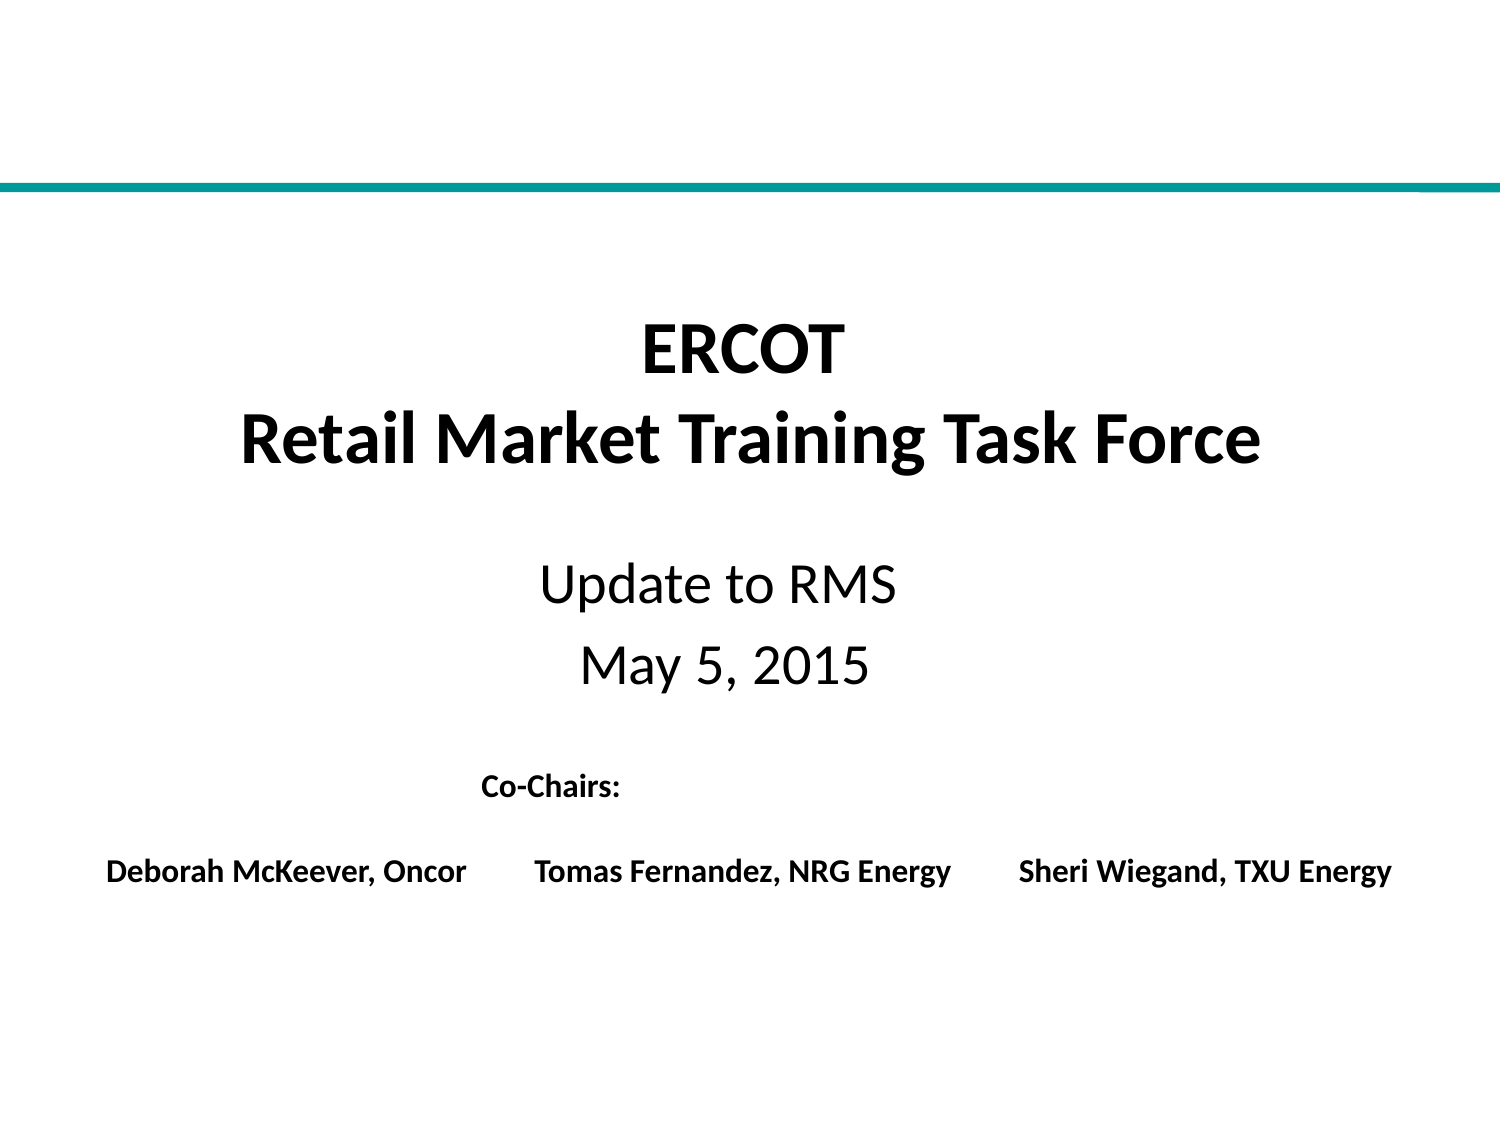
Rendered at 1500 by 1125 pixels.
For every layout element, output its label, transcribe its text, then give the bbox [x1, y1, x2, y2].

subtitle Update to RMS May 5, 2015 [237, 537, 1213, 726]
footer Co-Chairs: Deborah McKeever, Oncor Tomas Fernandez, NRG Energy Sheri Wiegand, TXU Energy [0, 755, 1500, 1044]
title ERCOT Retail Market Training Task Force [124, 287, 1363, 491]
